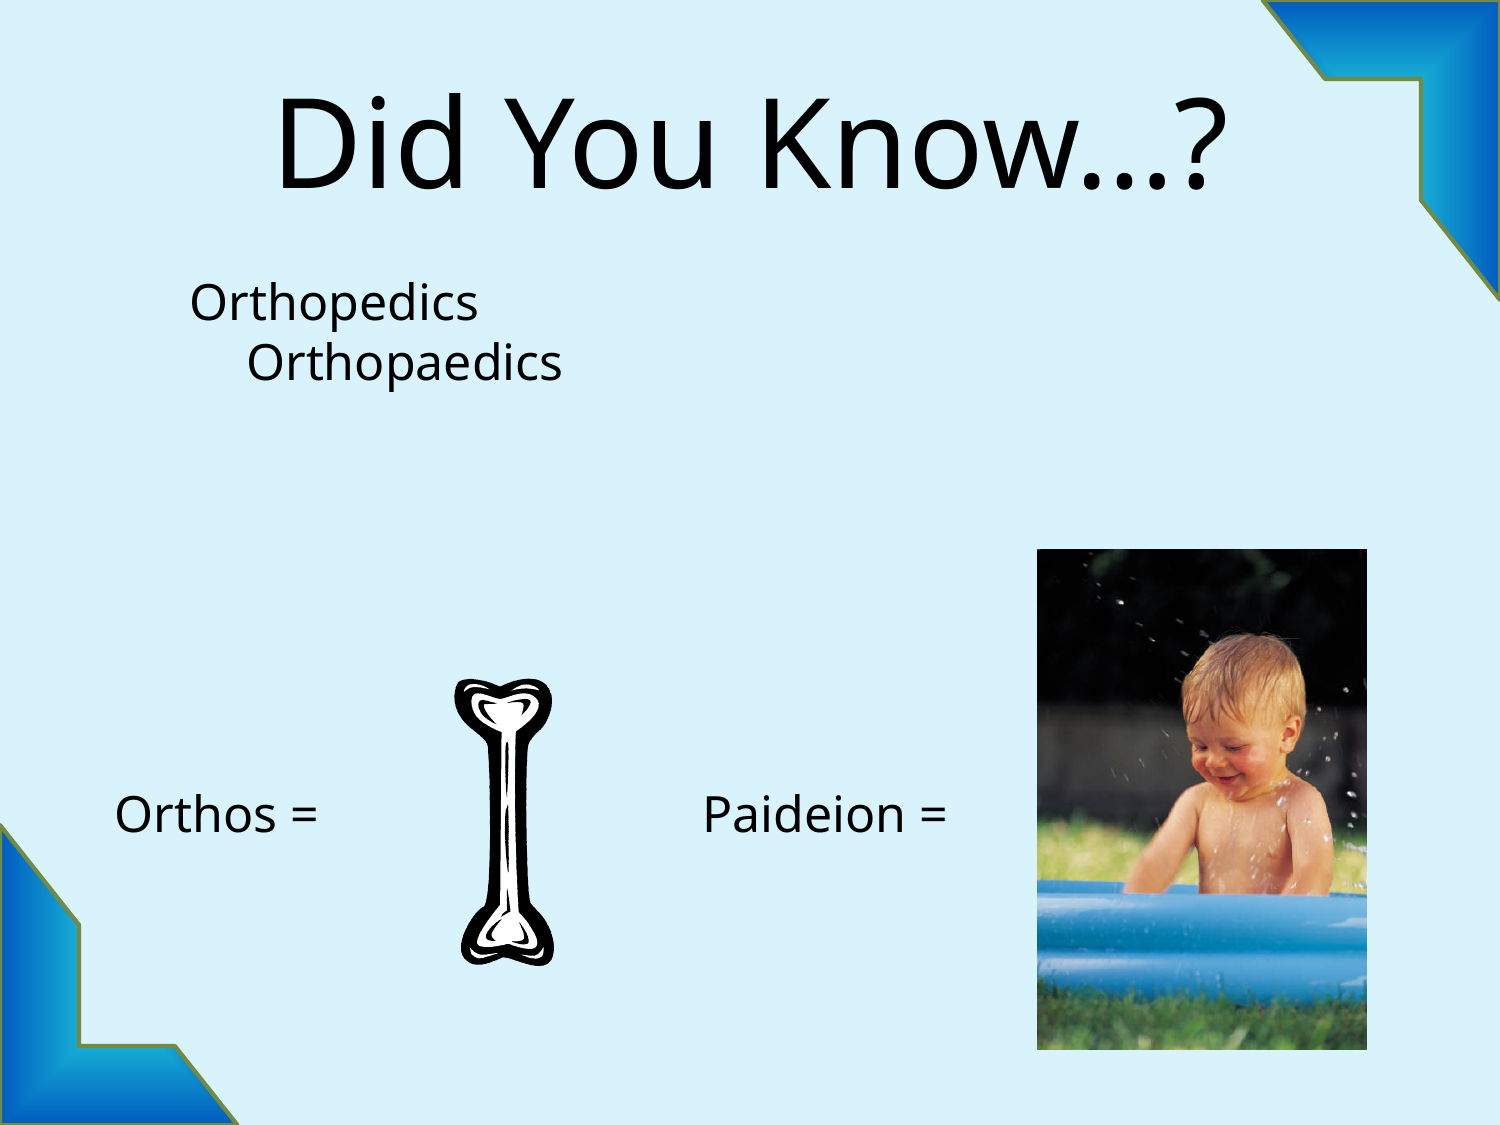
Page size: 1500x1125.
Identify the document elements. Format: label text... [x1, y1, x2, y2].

picture [412, 674, 599, 970]
picture [1037, 948, 1367, 1051]
list Orthopedics Orthopaedics [174, 262, 1338, 338]
title Did You Know…? [75, 45, 1425, 233]
text_box [1260, 0, 1500, 302]
text_box Paideion = [687, 774, 1032, 850]
text_box [0, 823, 240, 1125]
picture [1037, 549, 1367, 945]
text_box Orthos = [99, 774, 407, 850]
